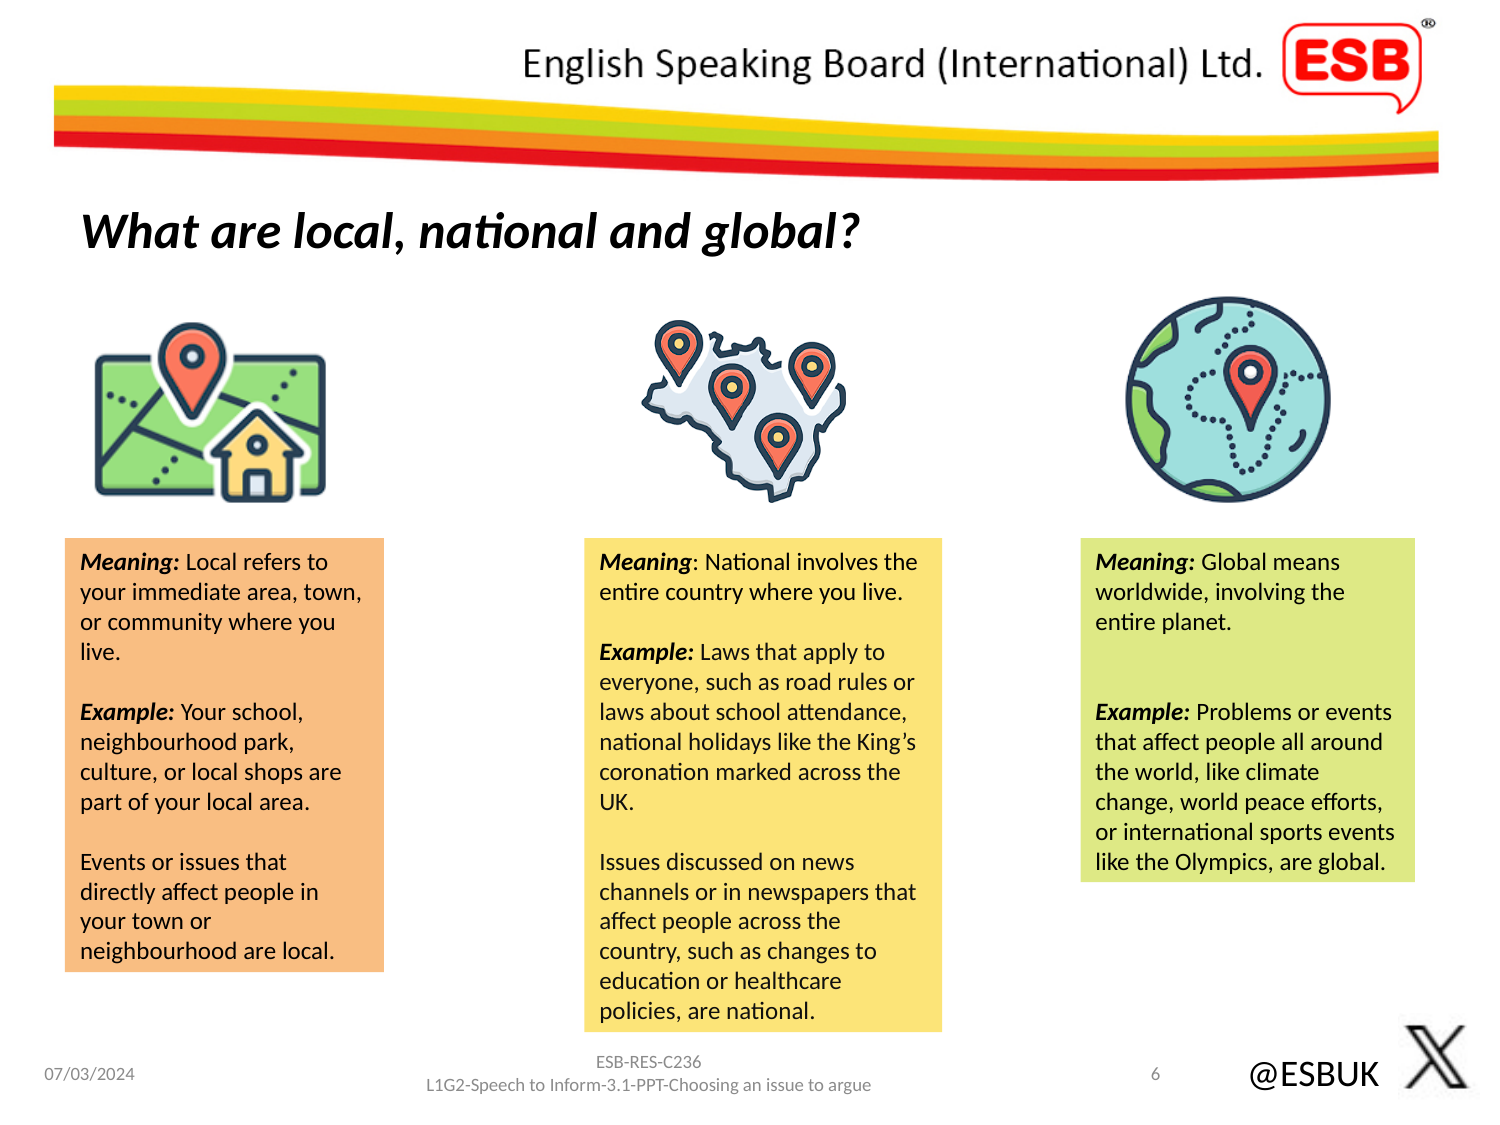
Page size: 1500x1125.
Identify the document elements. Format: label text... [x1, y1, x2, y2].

text_box Meaning: Local refers to your immediate area, town, or community where you live. Example: Your school, neighbourhood park, culture, or local shops are part of your local area. Events or issues that directly affect people in your town or neighbourhood are local. [64, 538, 384, 973]
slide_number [29, 1042, 367, 1103]
picture [1398, 1013, 1480, 1102]
picture [619, 298, 865, 514]
picture [67, 307, 348, 518]
slide_number 6 [930, 1042, 1176, 1103]
footer ESB-RES-C236 L1G2-Speech to Inform-3.1-PPT-Choosing an issue to argue [395, 1042, 902, 1103]
picture [1112, 283, 1342, 509]
text_box Meaning: Global means worldwide, involving the entire planet. Example: Problems or events that affect people all around the world, like climate change, world peace efforts, or international sports events like the Olympics, are global. [1080, 538, 1415, 883]
text_box Meaning: National involves the entire country where you live. Example: Laws that apply to everyone, such as road rules or laws about school attendance, national holidays like the King’s coronation marked across the UK. Issues discussed on news channels or in newspapers that affect people across the country, such as changes to education or healthcare policies, are national. [584, 538, 943, 1033]
title What are local, national and global? [64, 196, 1359, 268]
picture [0, 0, 1500, 189]
